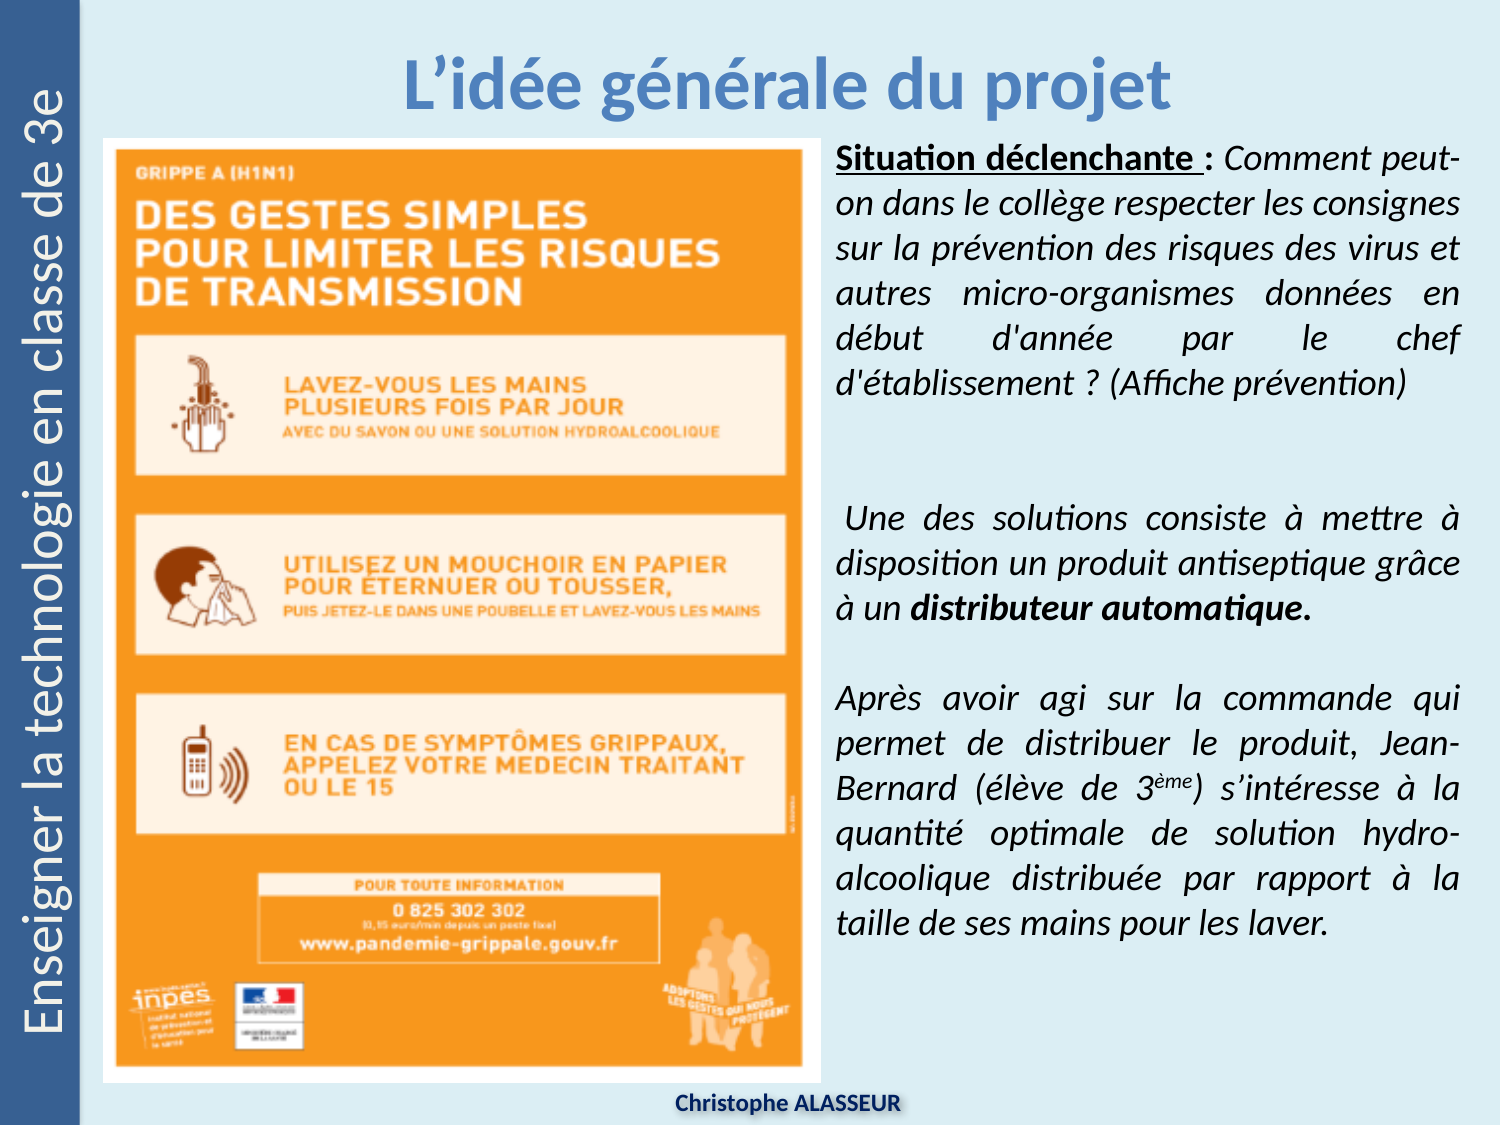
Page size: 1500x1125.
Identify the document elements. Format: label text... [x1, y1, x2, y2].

picture [103, 138, 822, 1083]
text_box Christophe ALASSEUR [85, 1073, 1500, 1125]
text_box L’idée générale du projet [221, 27, 1356, 132]
text_box Enseigner la technologie en classe de 3e [0, 0, 80, 1125]
text_box Situation déclenchante : Comment peut-on dans le collège respecter les consignes sur la prévention des risques des virus et autres micro-organismes données en début d'année par le chef d'établissement ? (Affiche prévention) Une des solutions consiste à mettre à disposition un produit antiseptique grâce à un distributeur automatique. Après avoir agi sur la commande qui permet de distribuer le produit, Jean-Bernard (élève de 3ème) s’intéresse à la quantité optimale de solution hydro-alcoolique distribuée par rapport à la taille de ses mains pour les laver. [820, 125, 1476, 1041]
